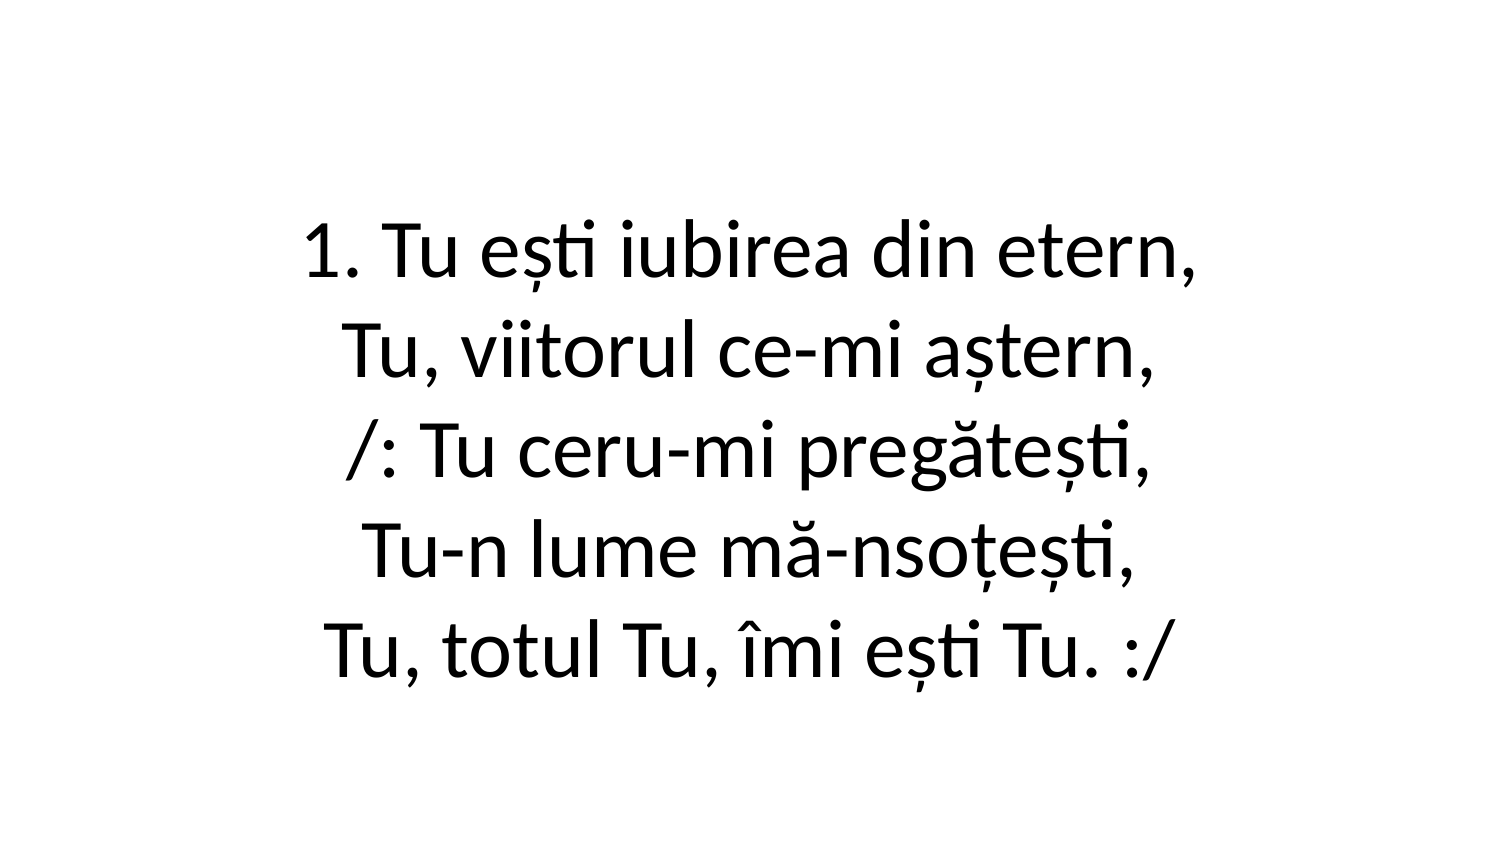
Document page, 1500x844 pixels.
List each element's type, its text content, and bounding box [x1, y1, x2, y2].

text_box 1. Tu ești iubirea din etern, Tu, viitorul ce-mi aștern, /: Tu ceru-mi pregătești, Tu-n lume mă-nsoțești, Tu, totul Tu, îmi ești Tu. :/ [284, 142, 1216, 702]
